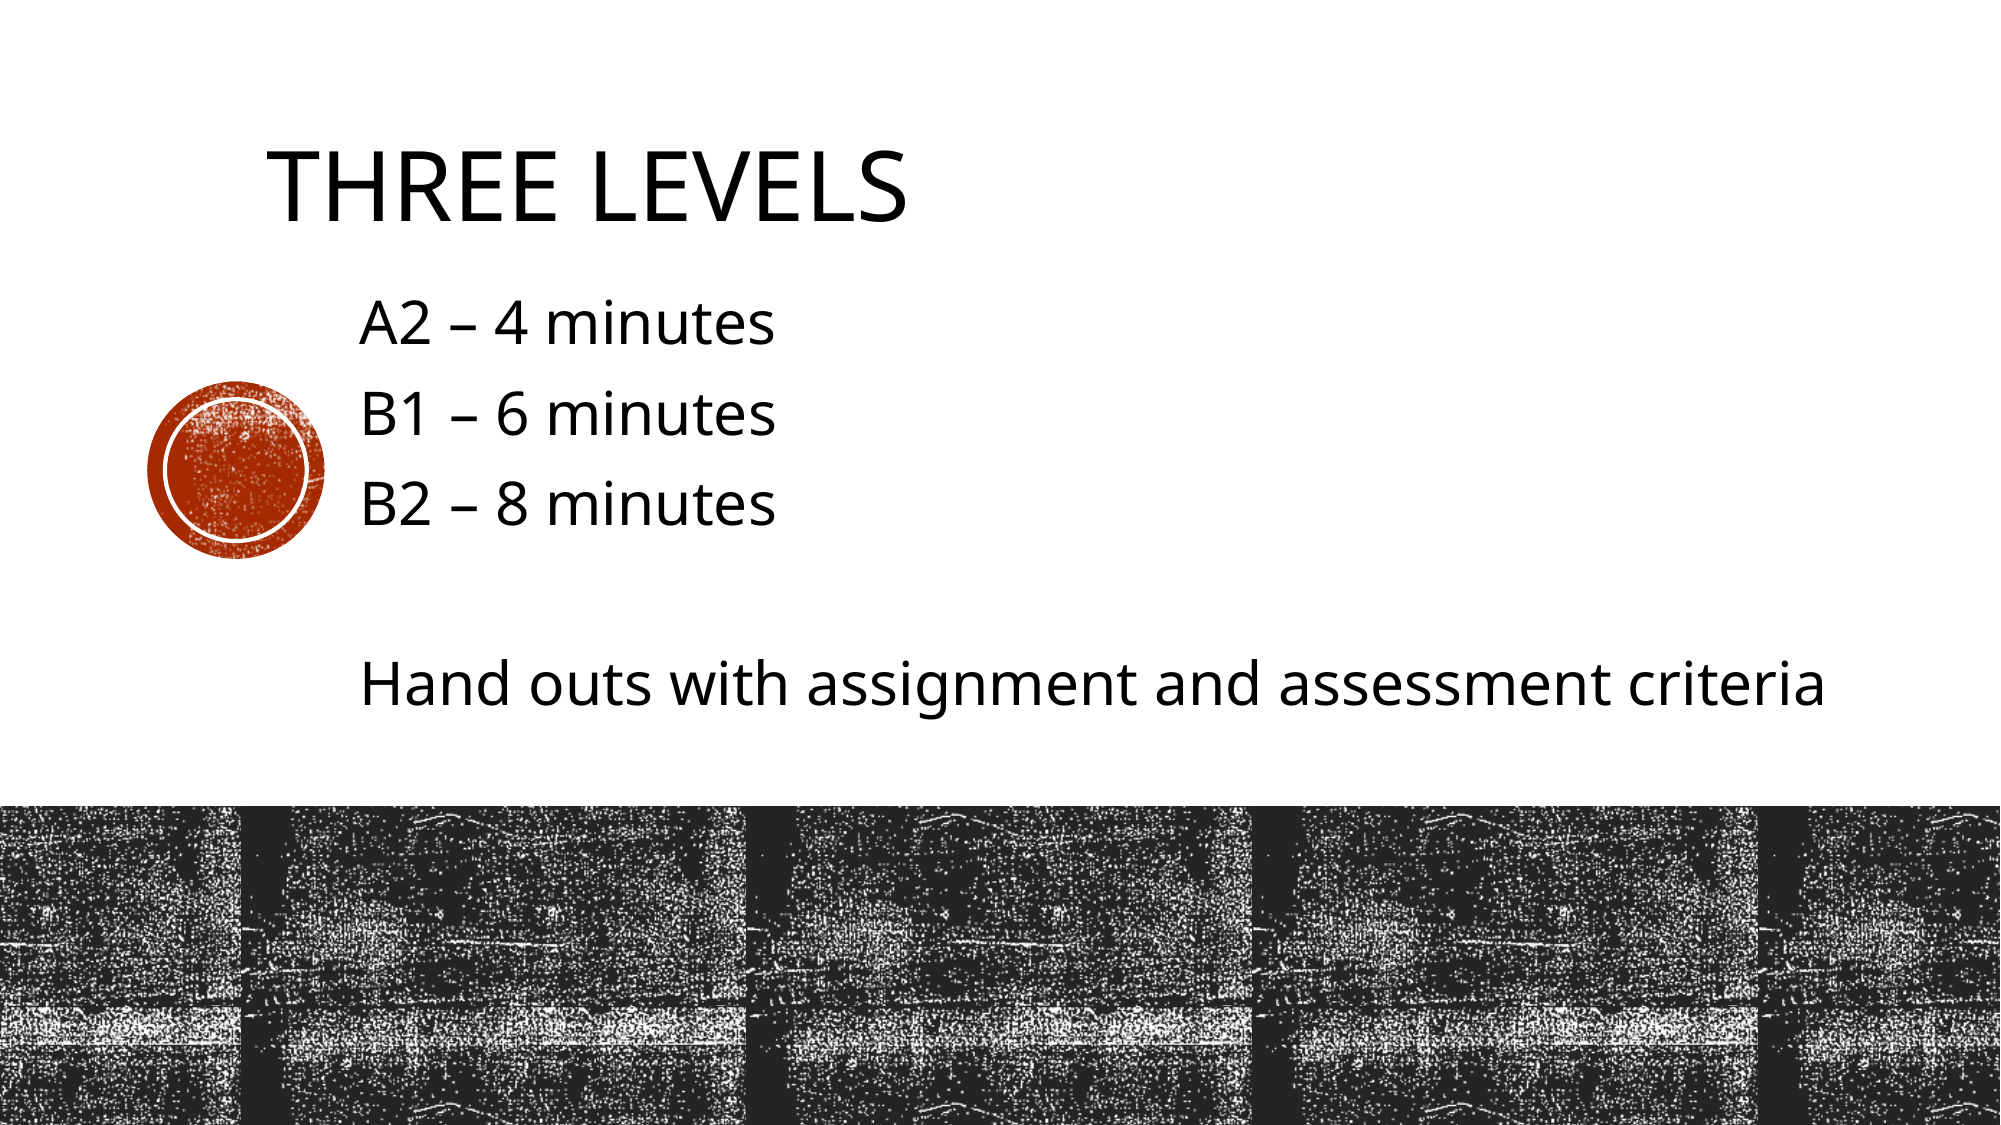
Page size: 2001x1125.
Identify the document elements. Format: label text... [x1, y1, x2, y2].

list A2 – 4 minutes B1 – 6 minutes B2 – 8 minutes Hand outs with assignment and assessment criteria [344, 285, 1884, 773]
title three levels [250, 138, 1933, 248]
